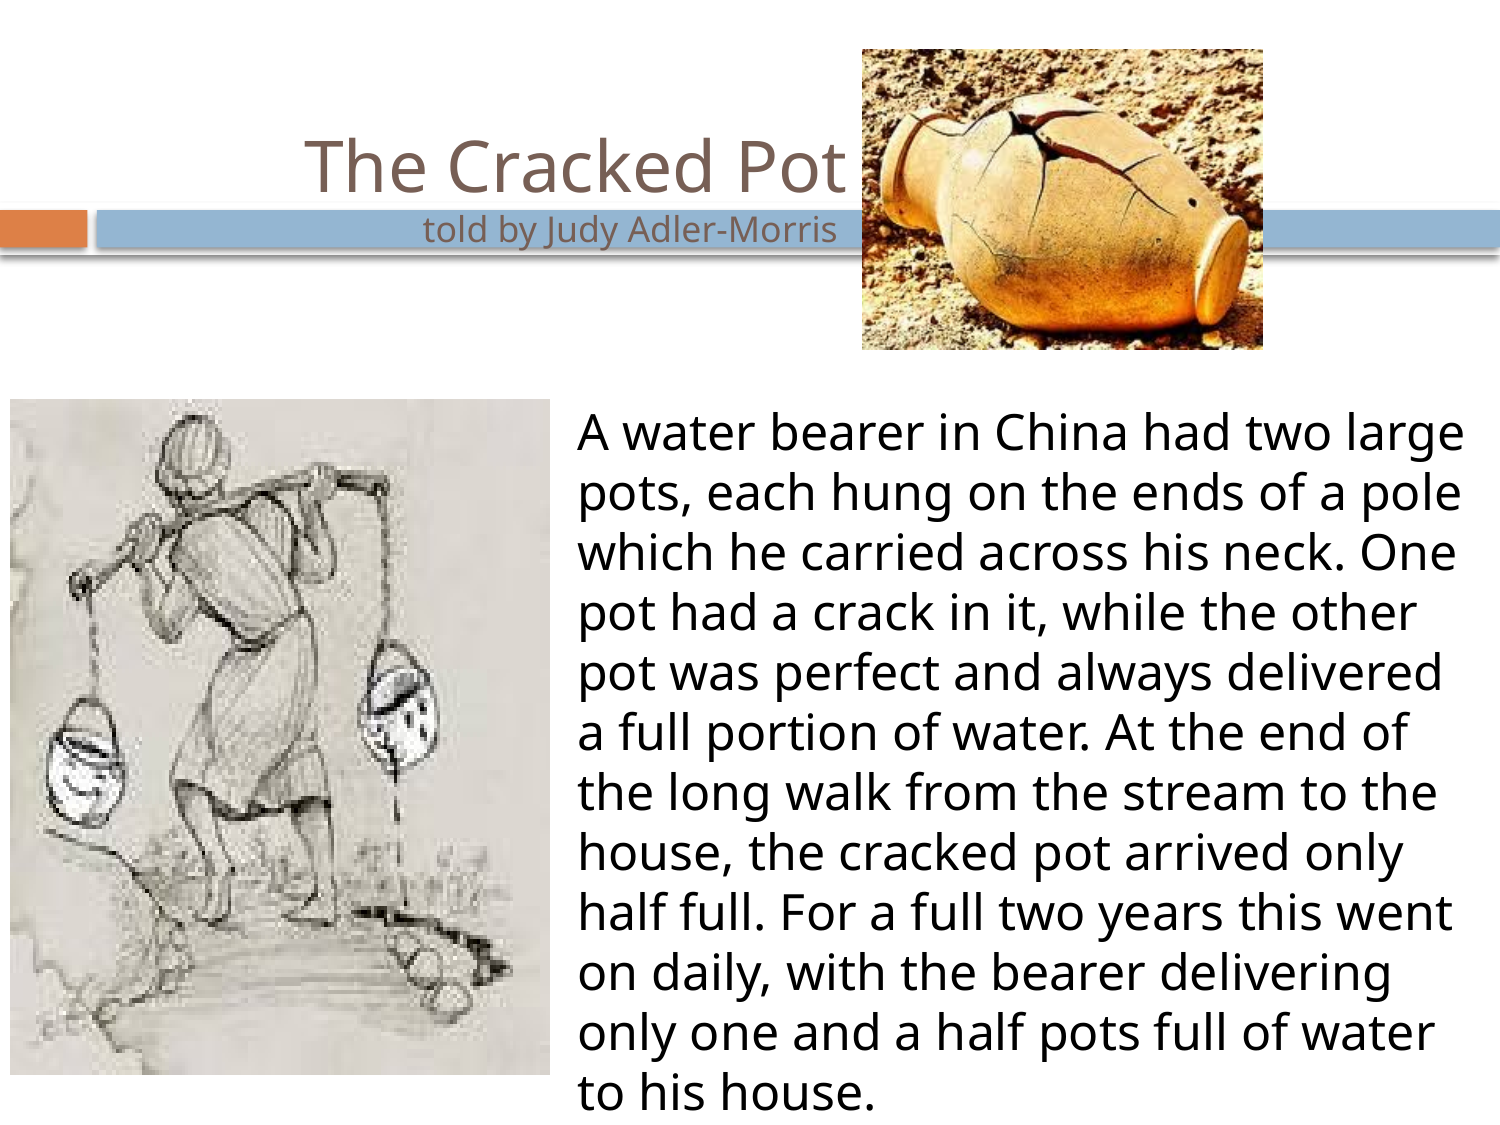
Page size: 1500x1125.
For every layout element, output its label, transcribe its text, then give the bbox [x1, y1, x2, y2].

picture [862, 49, 1263, 351]
title The Cracked Pot told by Judy Adler-Morris [75, 112, 856, 300]
text_box A water bearer in China had two large pots, each hung on the ends of a pole which he carried across his neck. One pot had a crack in it, while the other pot was perfect and always delivered a full portion of water. At the end of the long walk from the stream to the house, the cracked pot arrived only half full. For a full two years this went on daily, with the bearer delivering only one and a half pots full of water to his house. [562, 393, 1500, 1125]
picture [9, 399, 551, 1076]
